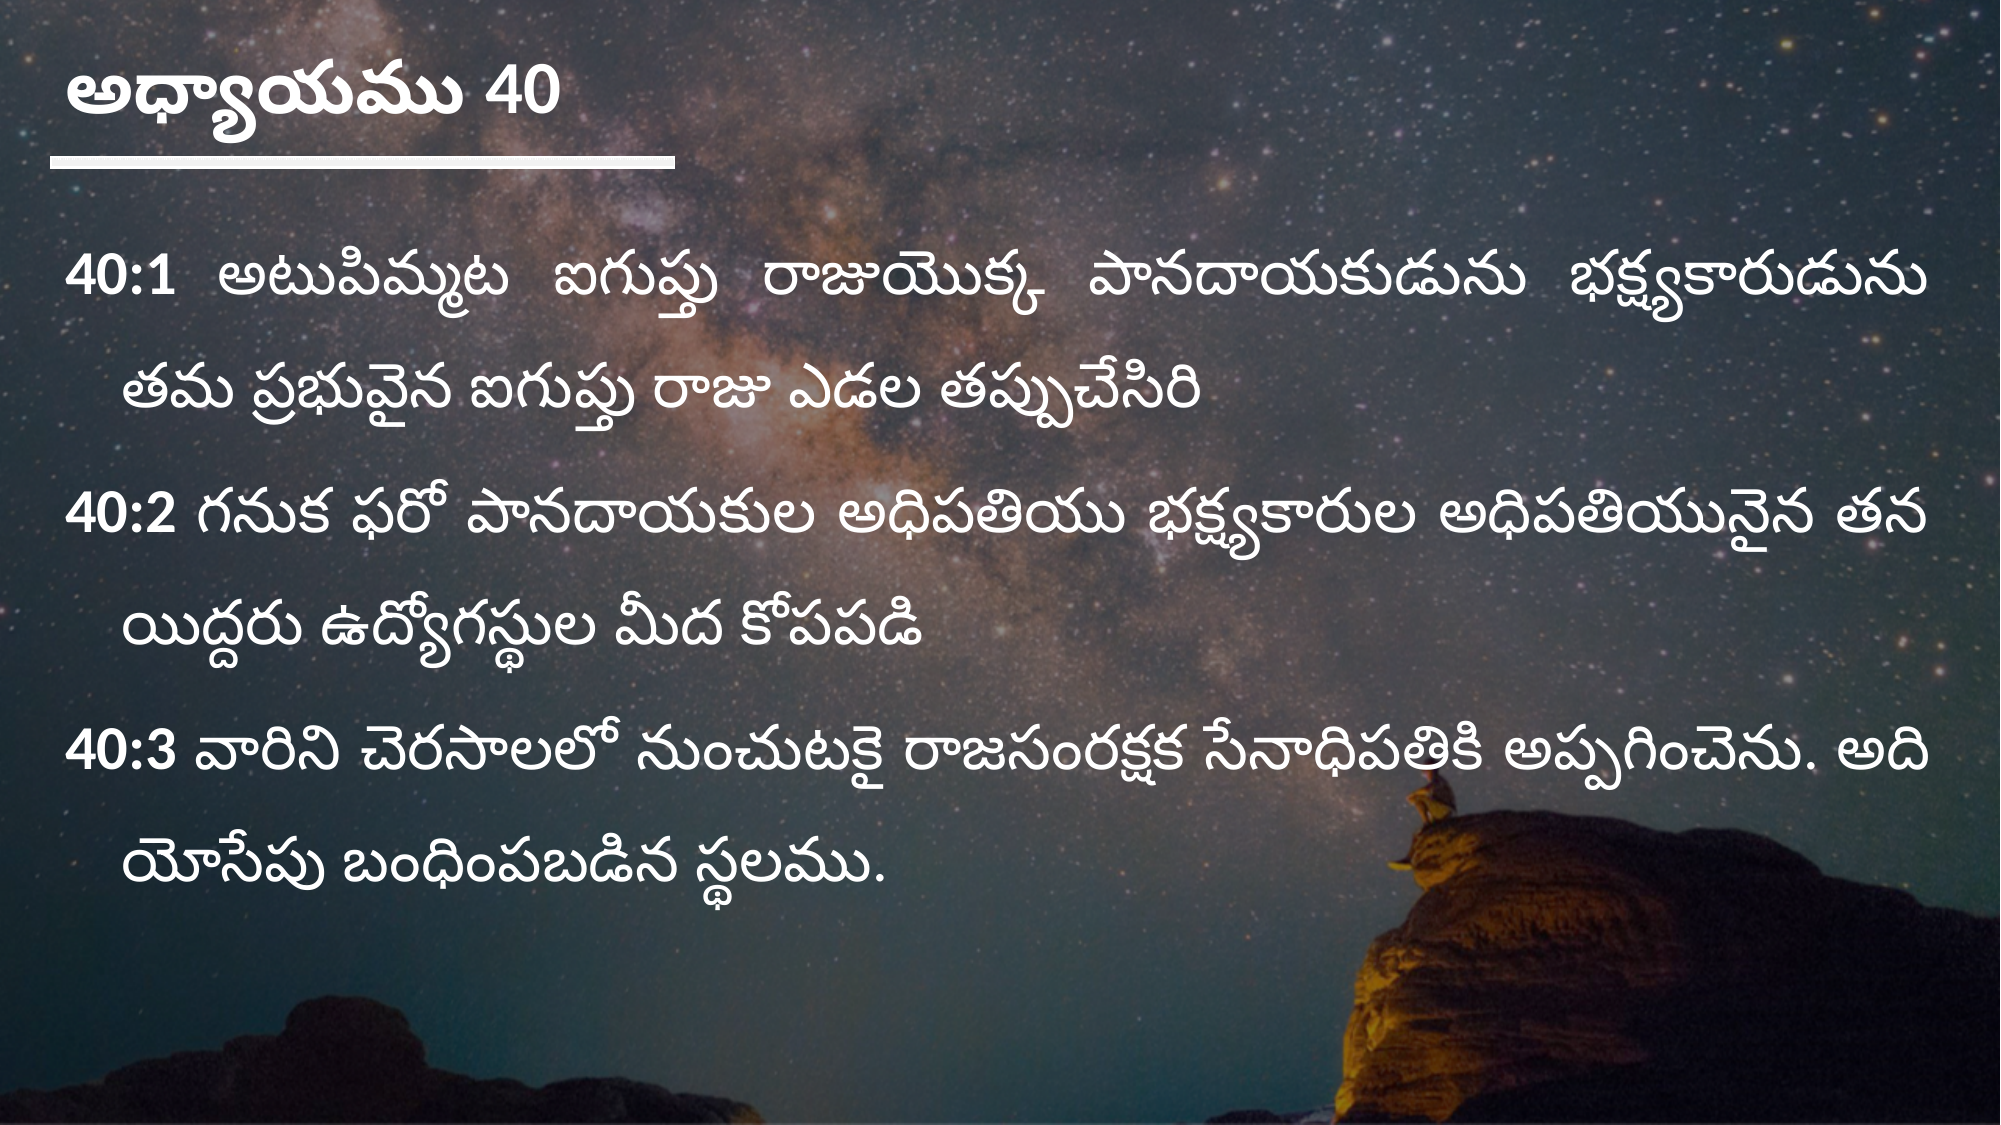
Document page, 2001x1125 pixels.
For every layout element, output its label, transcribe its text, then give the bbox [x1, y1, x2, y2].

title అధ్యాయము 40 [50, 0, 1925, 167]
list 40:1 అటుపిమ్మట ఐగుప్తు రాజుయొక్క పానదాయకుడును భక్ష్యకారుడును తమ ప్రభువైన ఐగుప్తు రాజు ఎడల తప్పుచేసిరి 40:2 గనుక ఫరో పానదాయకుల అధిపతియు భక్ష్యకారుల అధిపతియునైన తన యిద్దరు ఉద్యోగస్థుల మీద కోపపడి 40:3 వారిని చెరసాలలో నుంచుటకై రాజసంరక్షక సేనాధిపతికి అప్పగించెను. అది యోసేపు బంధింపబడిన స్థలము. [50, 187, 1946, 1063]
picture [0, 0, 2000, 1125]
